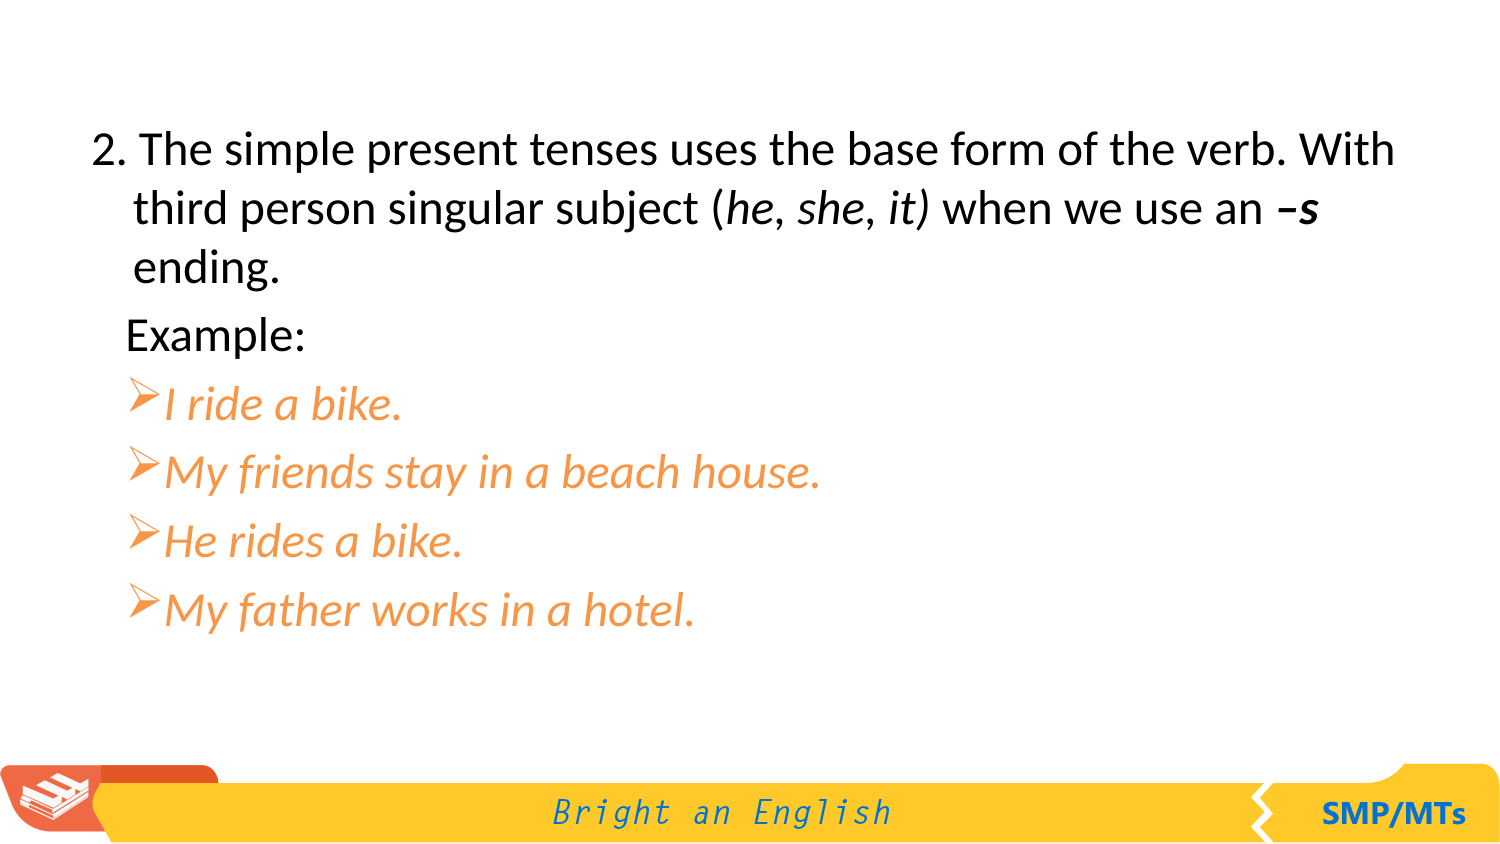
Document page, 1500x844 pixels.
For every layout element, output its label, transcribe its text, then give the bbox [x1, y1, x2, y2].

picture [0, 763, 1500, 844]
text_box 2. The simple present tenses uses the base form of the verb. With third person singular subject (he, she, it) when we use an –s ending. Example: I ride a bike. My friends stay in a beach house. He rides a bike. My father works in a hotel. [74, 109, 1438, 647]
